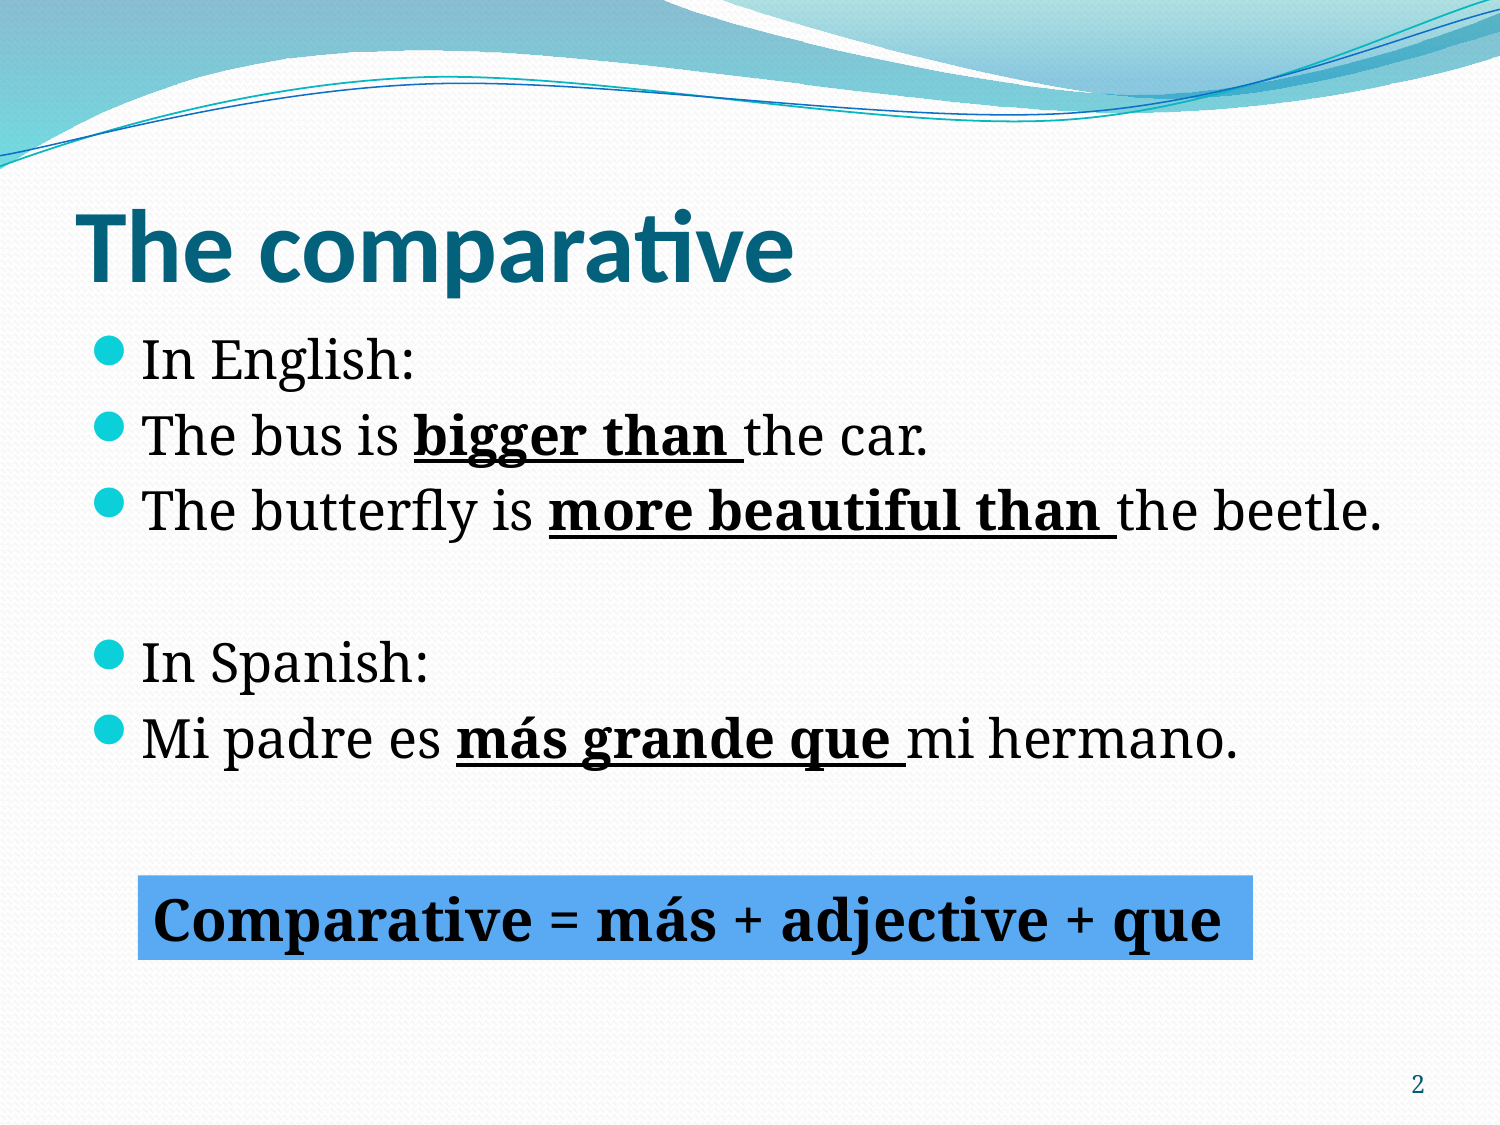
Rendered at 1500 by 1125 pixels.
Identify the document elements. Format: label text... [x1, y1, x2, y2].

slide_number 2 [1299, 1042, 1425, 1103]
title The comparative [75, 115, 1425, 303]
list In English: The bus is bigger than the car. The butterfly is more beautiful than the beetle. In Spanish: Mi padre es más grande que mi hermano. [75, 317, 1425, 800]
text_box Comparative = más + adjective + que [137, 875, 1253, 960]
